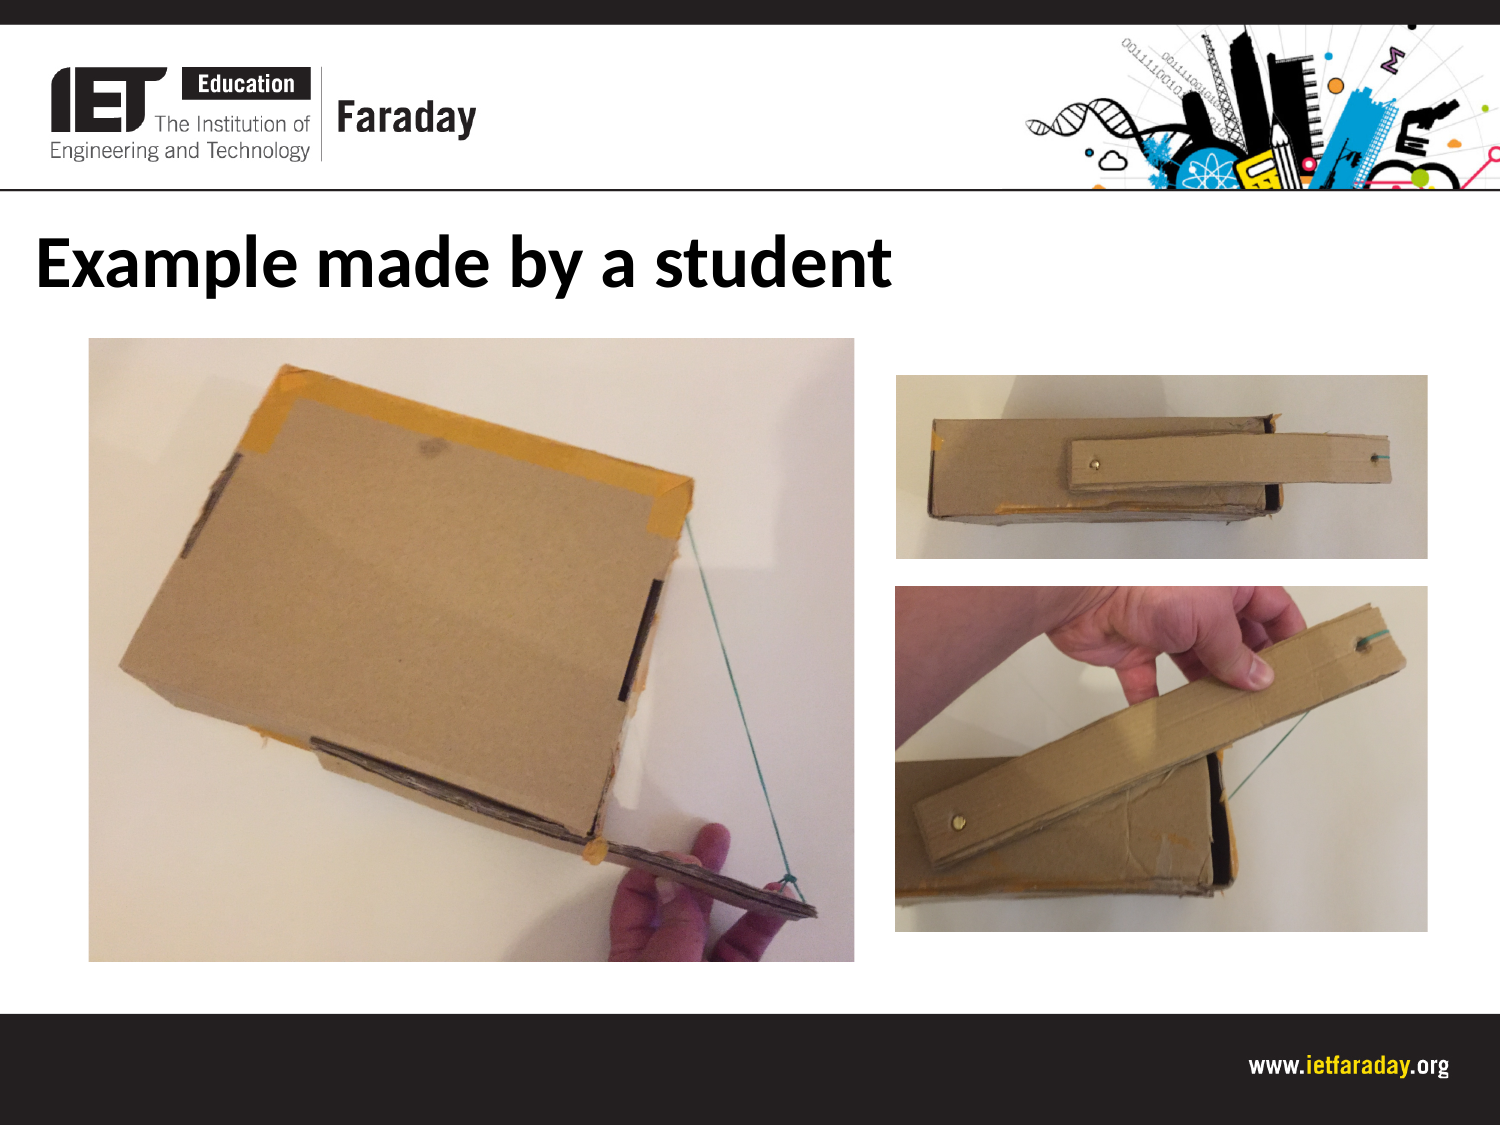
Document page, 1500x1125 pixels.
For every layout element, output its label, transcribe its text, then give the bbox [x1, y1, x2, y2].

text_box Example made by a student [20, 205, 1459, 310]
picture [0, 0, 1500, 1125]
